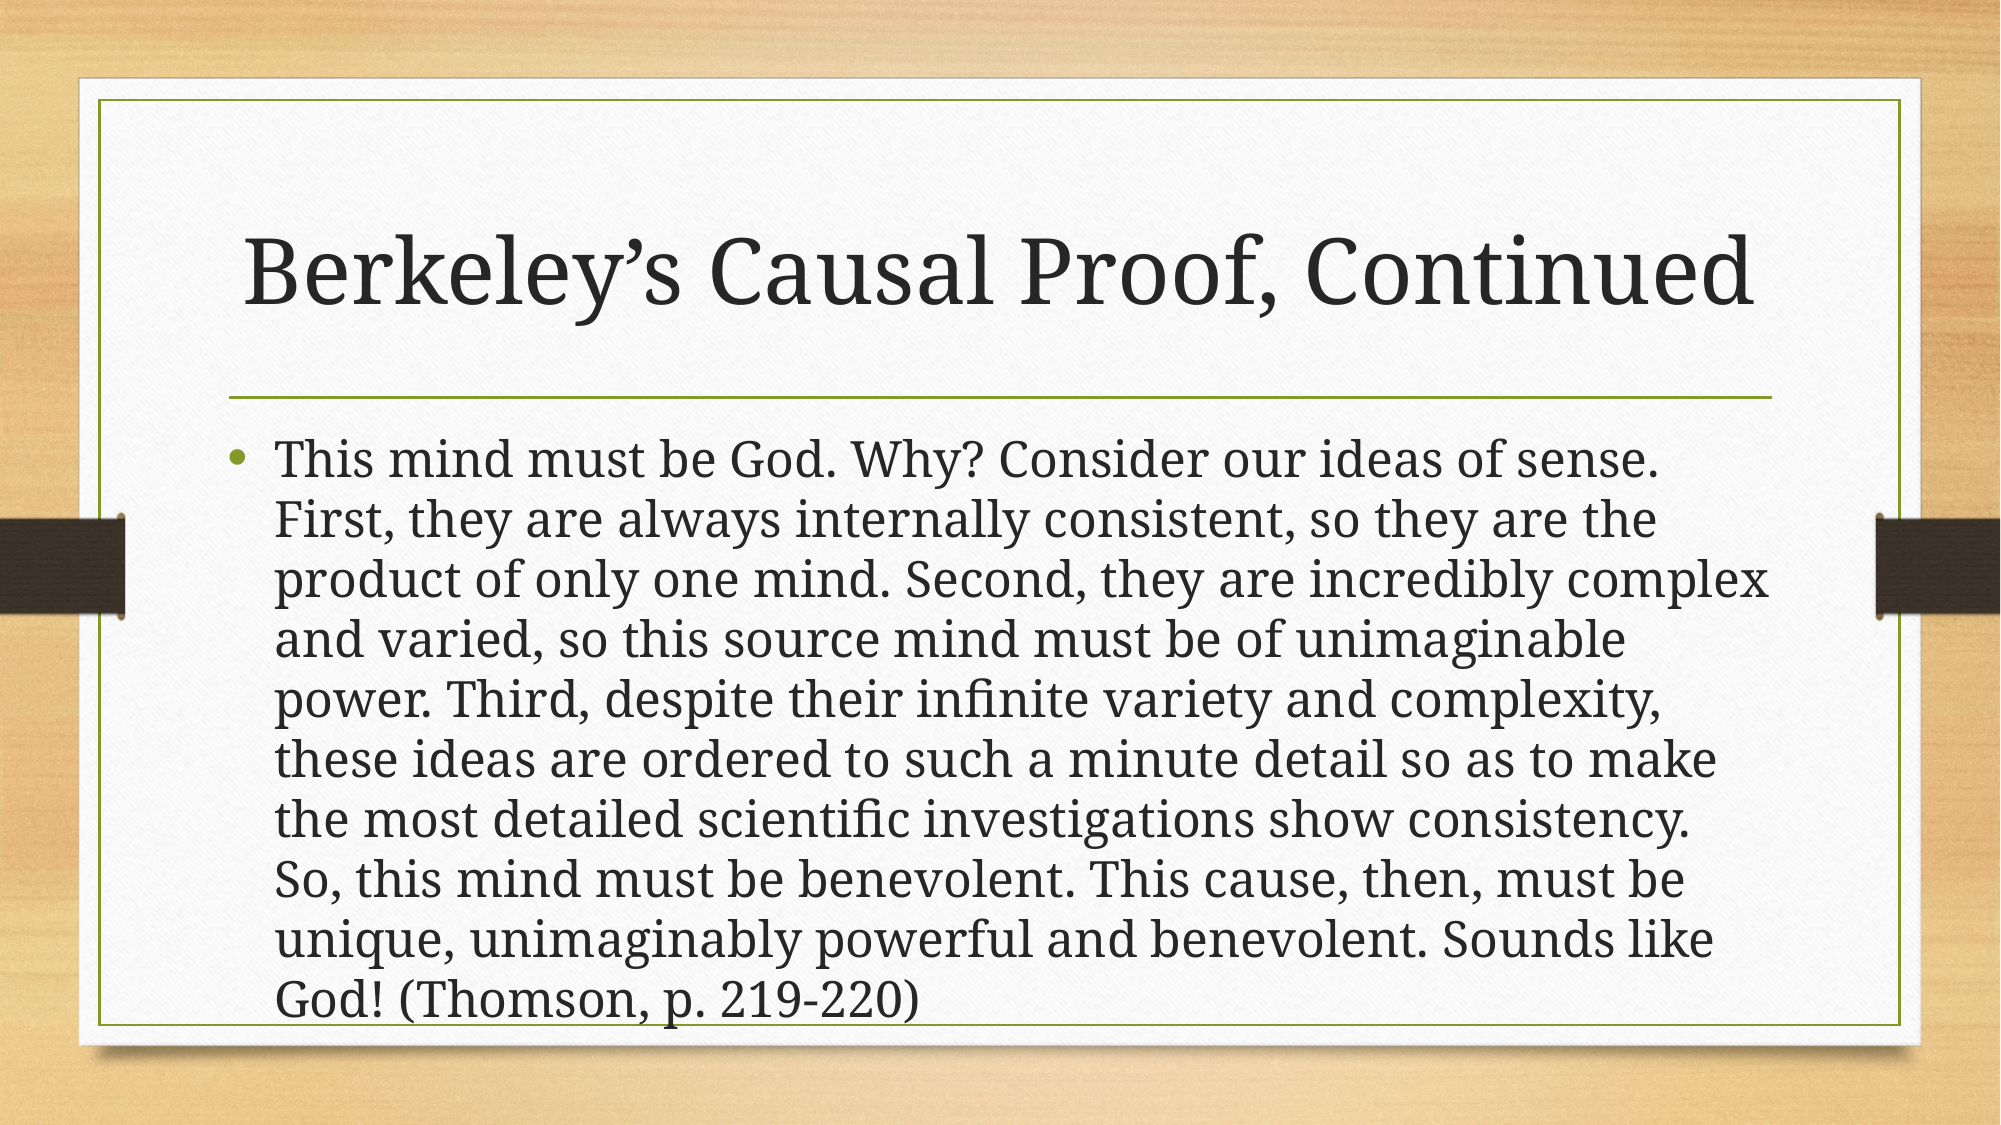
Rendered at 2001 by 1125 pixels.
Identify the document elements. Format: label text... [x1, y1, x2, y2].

list This mind must be God. Why? Consider our ideas of sense. First, they are always internally consistent, so they are the product of only one mind. Second, they are incredibly complex and varied, so this source mind must be of unimaginable power. Third, despite their infinite variety and complexity, these ideas are ordered to such a minute detail so as to make the most detailed scientific investigations show consistency. So, this mind must be benevolent. This cause, then, must be unique, unimaginably powerful and benevolent. Sounds like God! (Thomson, p. 219-220) [212, 419, 1788, 964]
title Berkeley’s Causal Proof, Continued [212, 161, 1788, 375]
picture [0, 0, 2001, 1125]
